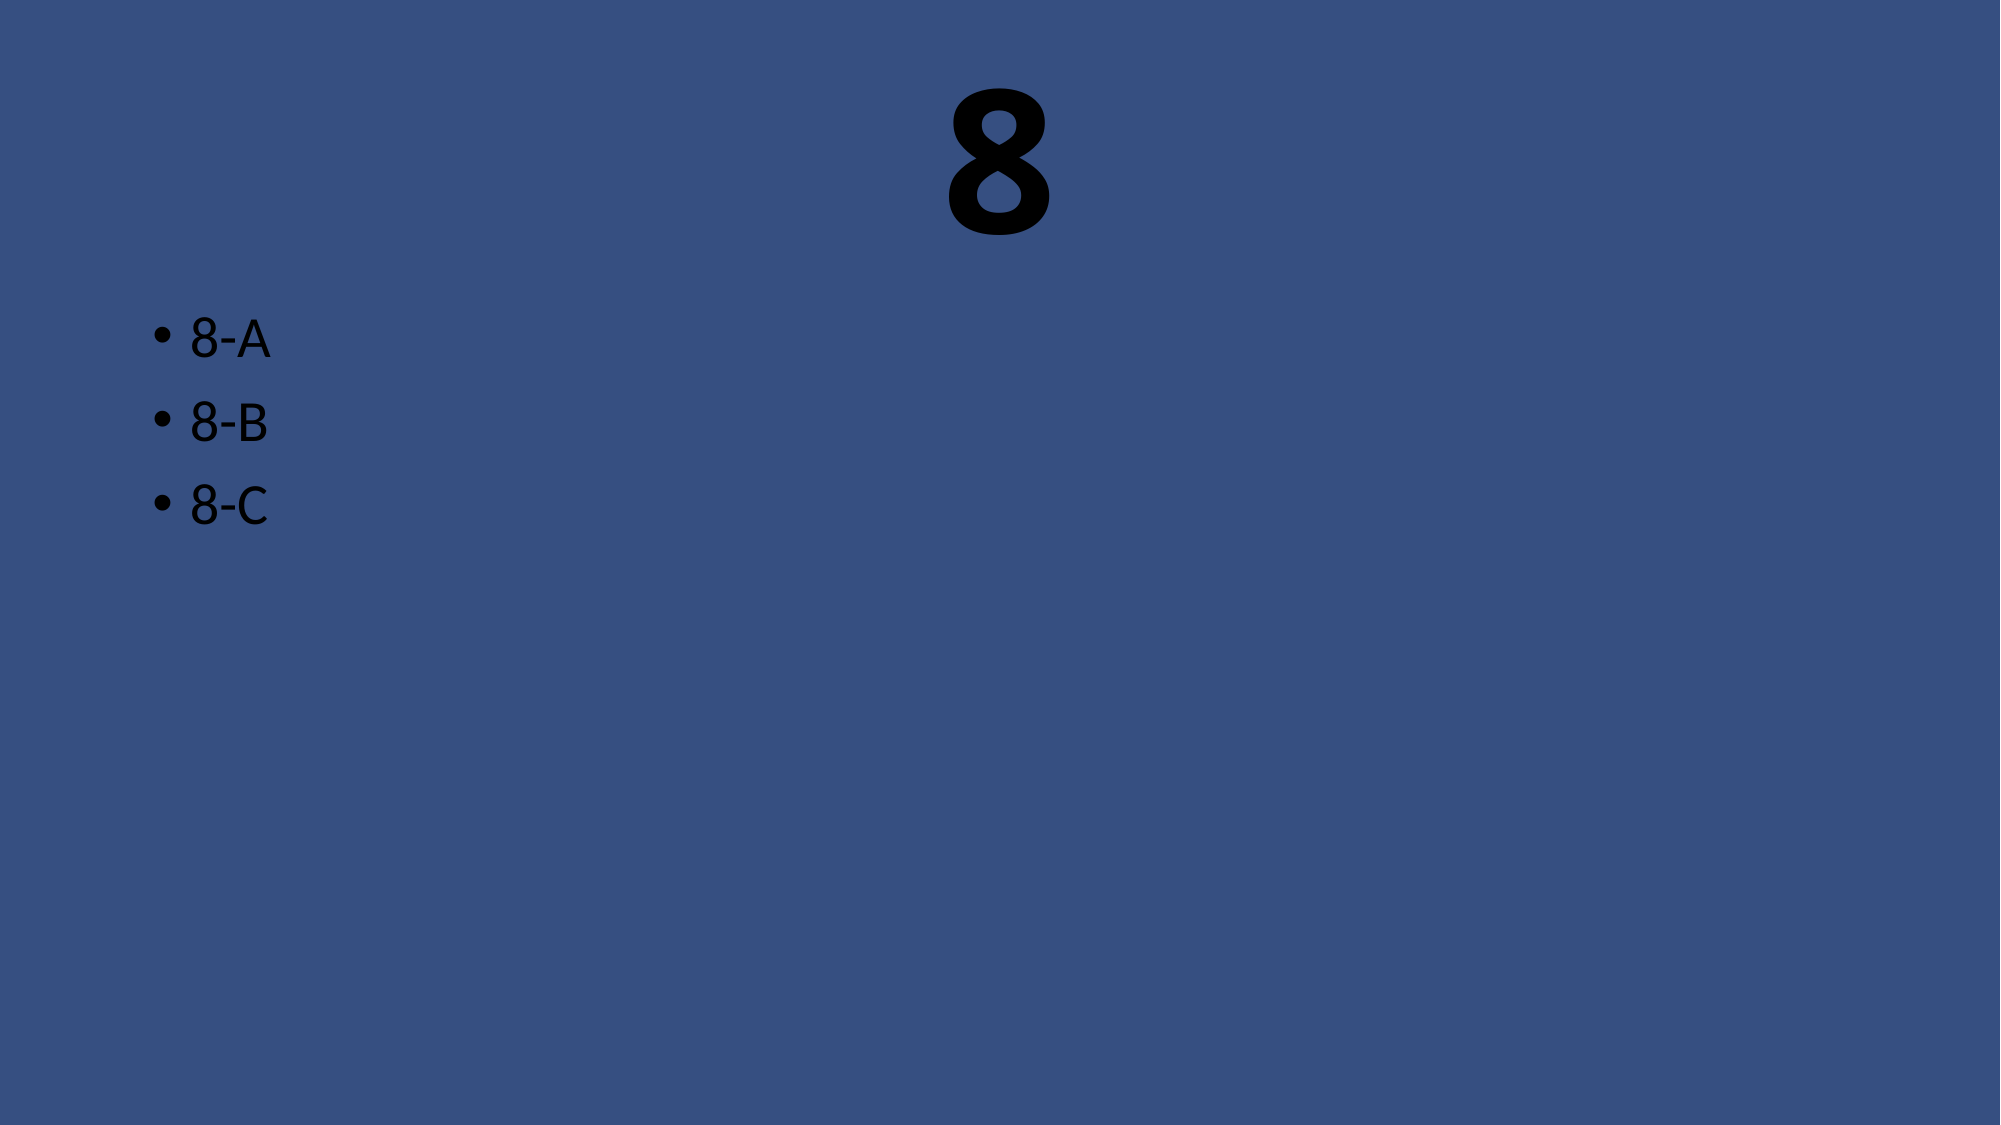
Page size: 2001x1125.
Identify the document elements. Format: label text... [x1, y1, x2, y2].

title 8 [137, 59, 1863, 278]
list 8-A 8-B 8-C [137, 299, 1863, 1014]
